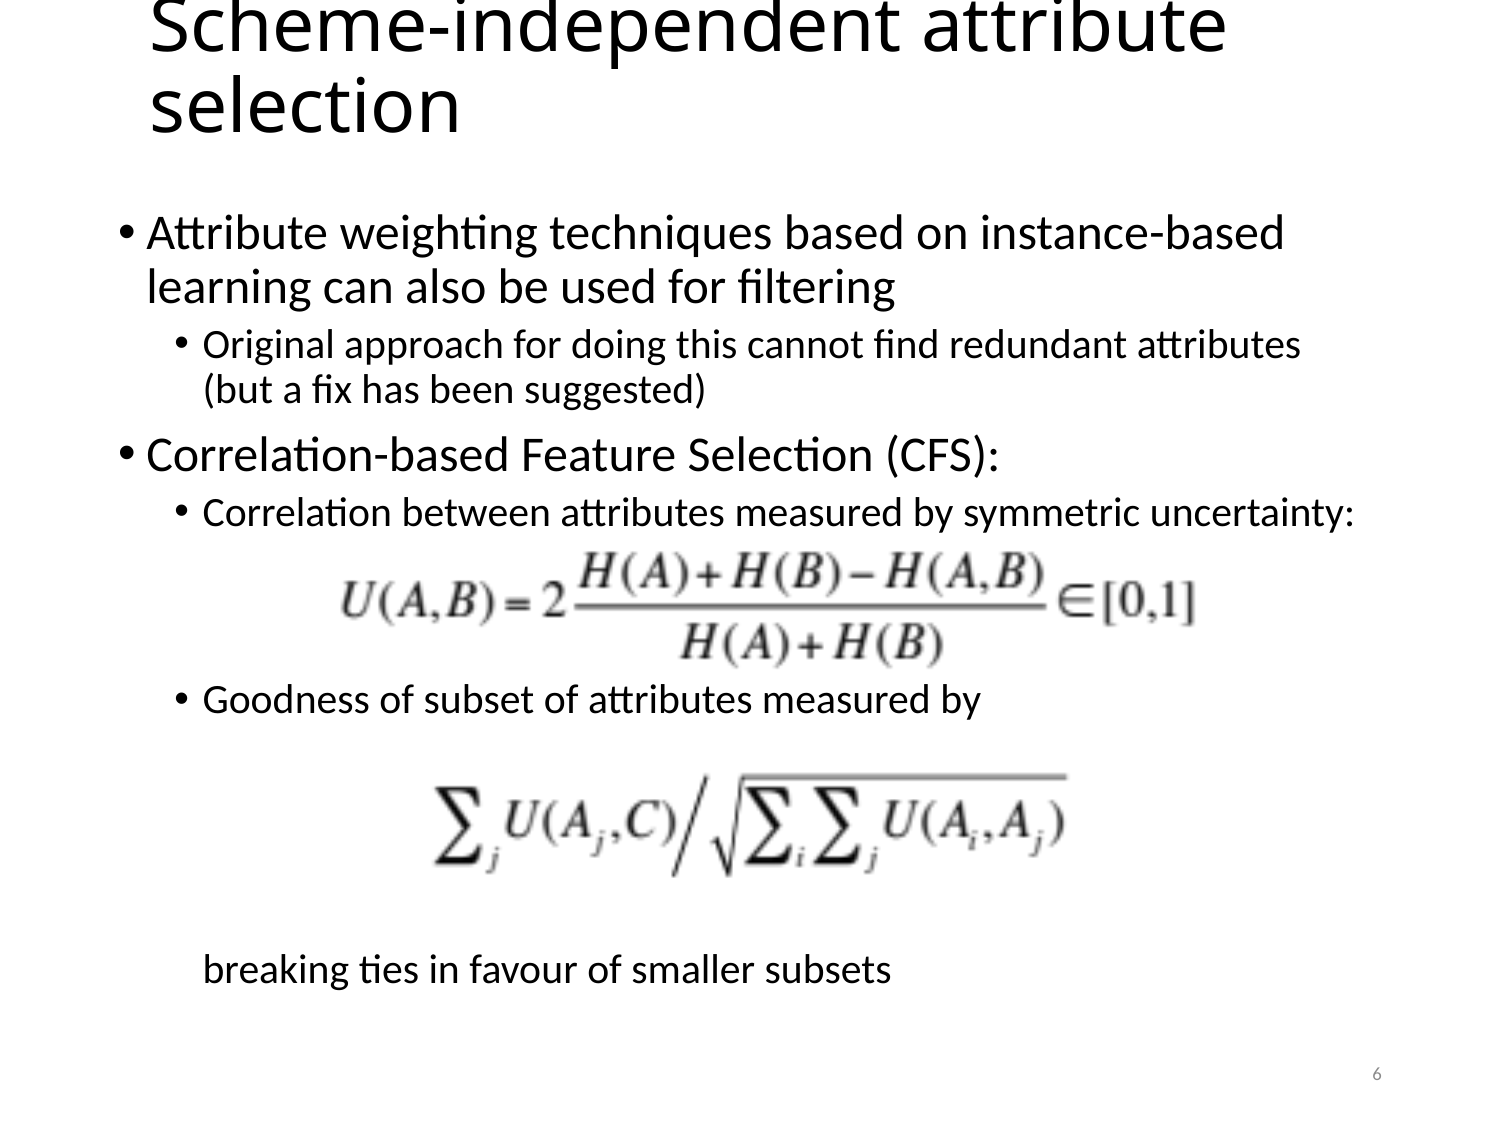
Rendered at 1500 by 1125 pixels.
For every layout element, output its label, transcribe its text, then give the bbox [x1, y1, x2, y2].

slide_number 6 [1059, 1042, 1397, 1103]
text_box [426, 768, 1073, 882]
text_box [336, 537, 1199, 676]
list Attribute weighting techniques based on instance-based learning can also be used for filtering Original approach for doing this cannot find redundant attributes (but a fix has been suggested) Correlation-based Feature Selection (CFS): Correlation between attributes measured by symmetric uncertainty: Goodness of subset of attributes measured by breaking ties in favour of smaller subsets [103, 199, 1397, 1014]
title Scheme-independent attribute selection [134, 10, 1397, 126]
